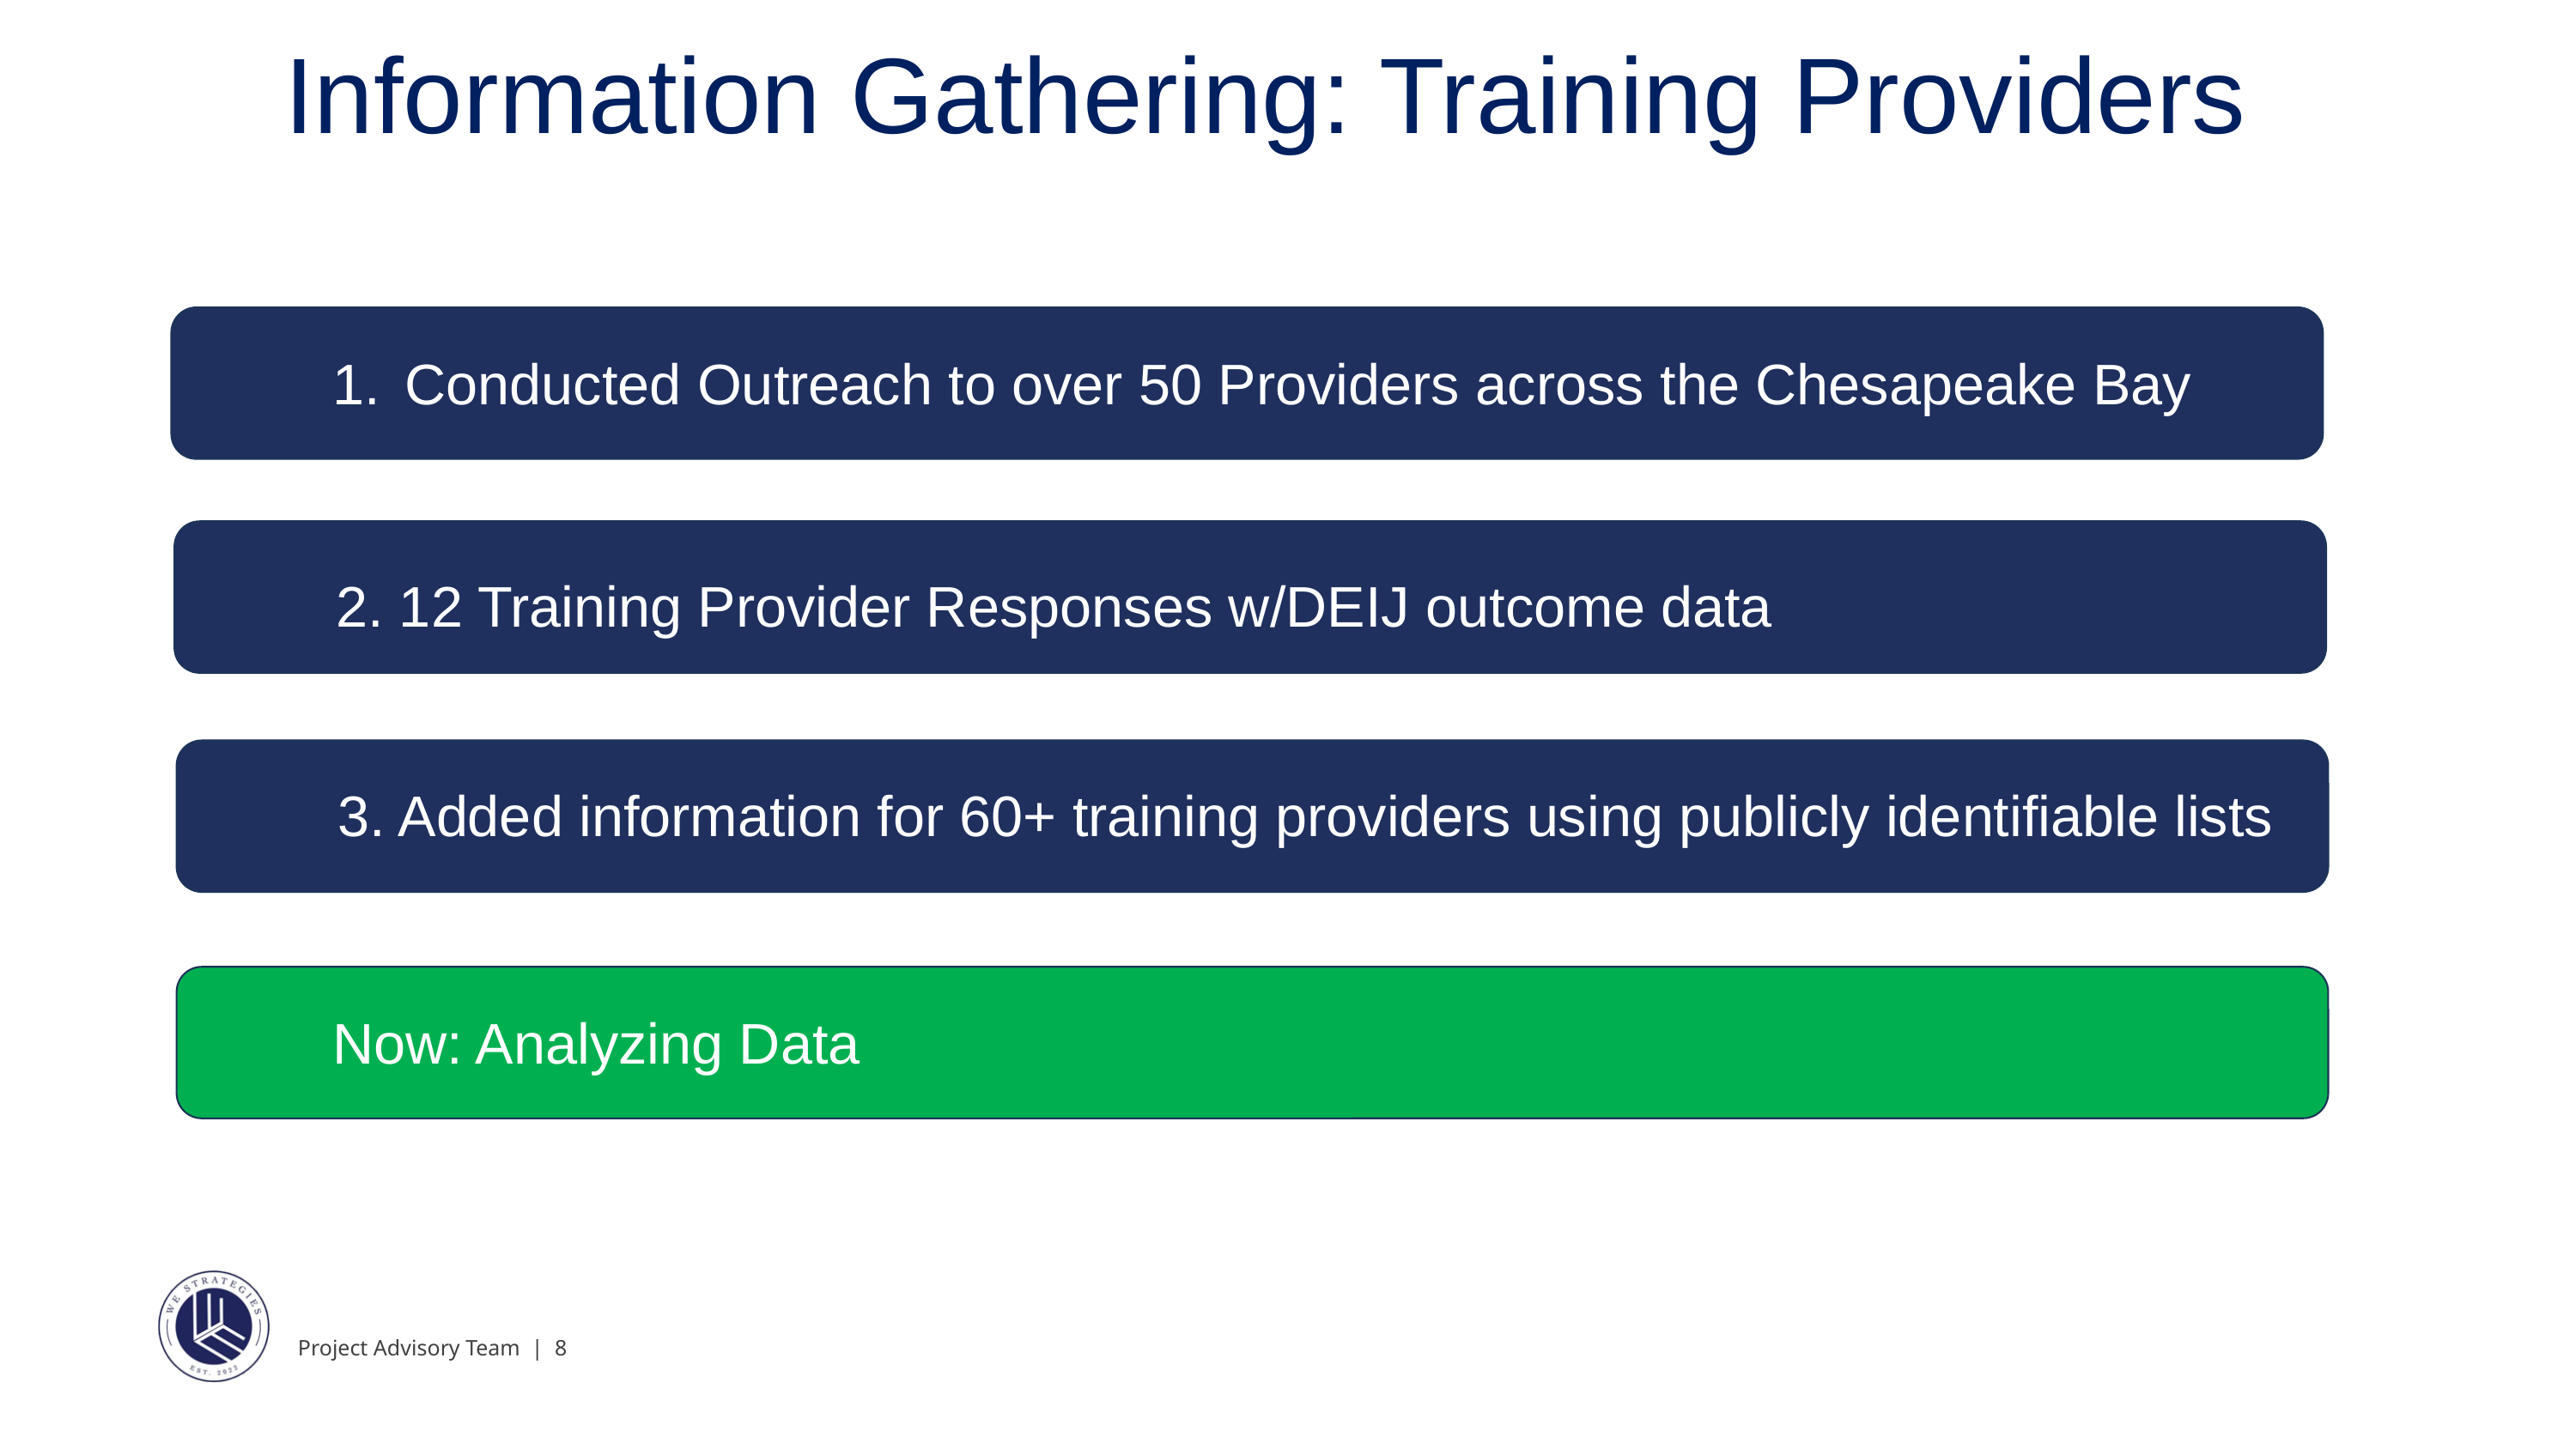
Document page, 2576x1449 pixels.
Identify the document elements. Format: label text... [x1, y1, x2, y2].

text_box [170, 306, 2324, 460]
text_box Information Gathering: Training Providers [270, 20, 2262, 162]
picture [155, 1267, 273, 1385]
text_box [175, 739, 322, 894]
text_box [173, 520, 2328, 674]
text_box Conducted Outreach to over 50 Providers across the Chesapeake Bay [319, 341, 2283, 423]
text_box 3. Added information for 60+ training providers using publicly identifiable lists [292, 773, 2320, 924]
text_box 2. 12 Training Provider Responses w/DEIJ outcome data [322, 563, 2286, 773]
text_box [2286, 739, 2330, 887]
text_box [175, 966, 2330, 1119]
text_box Now: Analyzing Data [319, 1000, 1071, 1082]
